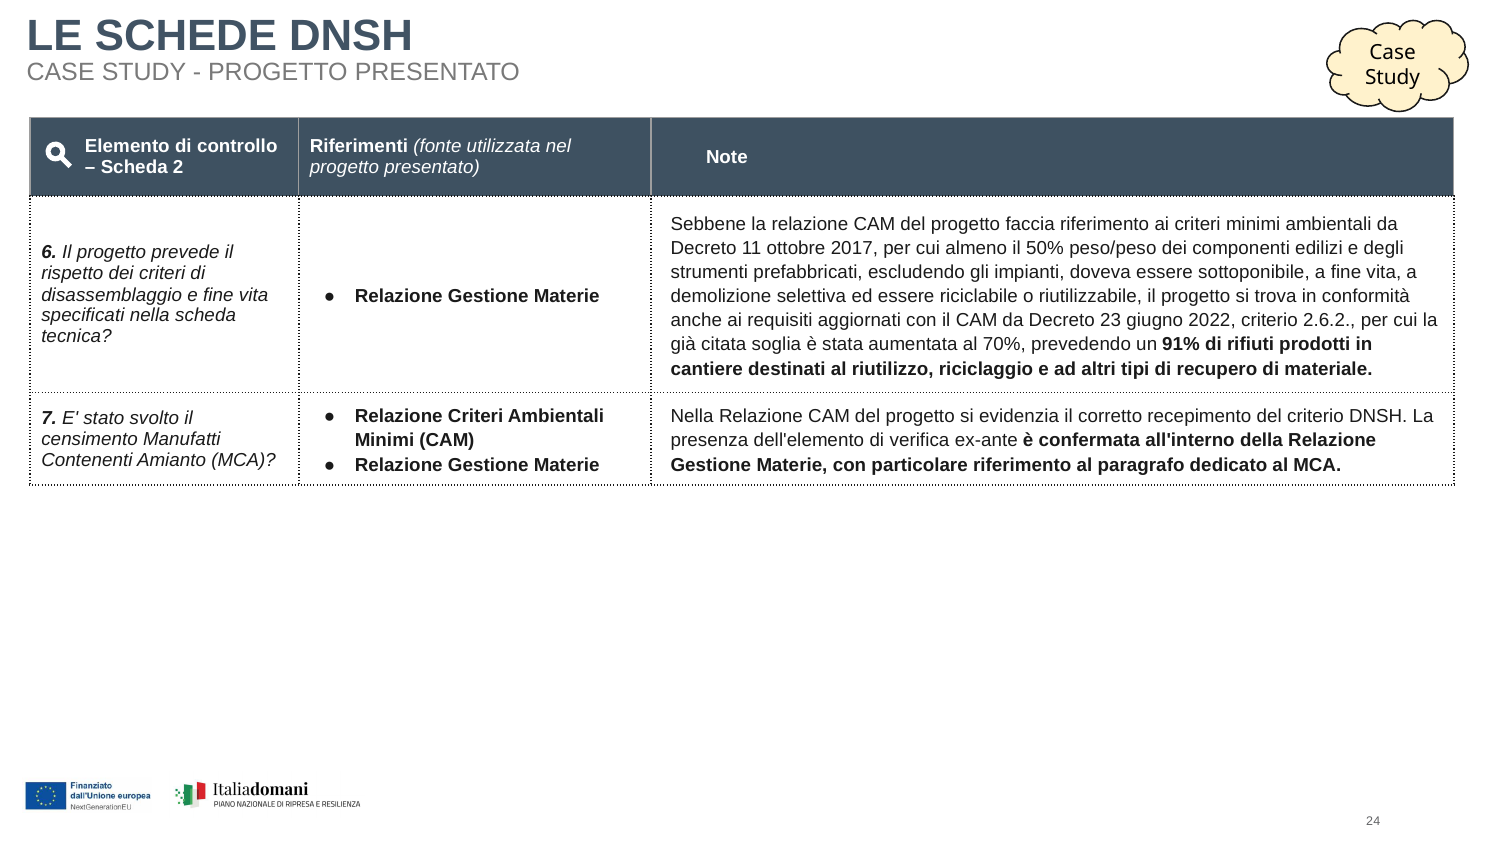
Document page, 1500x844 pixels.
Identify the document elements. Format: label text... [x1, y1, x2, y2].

table_header Riferimenti (fonte utilizzata nel progetto presentato) [299, 118, 650, 196]
text_box Case Study [1326, 20, 1469, 112]
text_box CASE STUDY - PROGETTO PRESENTATO [15, 53, 1355, 104]
table_cell Relazione Gestione Materie [299, 196, 651, 393]
text_box 24 [1362, 812, 1457, 828]
table_header Elemento di controllo – Scheda 2 [31, 118, 298, 196]
table_cell 6. Il progetto prevede il rispetto dei criteri di disassemblaggio e fine vita specificati nella scheda tecnica? [30, 196, 299, 393]
table_cell Sebbene la relazione CAM del progetto faccia riferimento ai criteri minimi ambientali da Decreto 11 ottobre 2017, per cui almeno il 50% peso/peso dei componenti edilizi e degli strumenti prefabbricati, escludendo gli impianti, doveva essere sottoponibile, a fine vita, a demolizione selettiva ed essere riciclabile o riutilizzabile, il progetto si trova in conformità anche ai requisiti aggiornati con il CAM da Decreto 23 giugno 2022, criterio 2.6.2., per cui la già citata soglia è stata aumentata al 70%, prevedendo un 91% di rifiuti prodotti in cantiere destinati al riutilizzo, riciclaggio e ad altri tipi di recupero di materiale. [651, 196, 1454, 393]
text_box [45, 141, 72, 169]
picture [168, 770, 365, 819]
picture [15, 770, 152, 819]
table_cell Nella Relazione CAM del progetto si evidenzia il corretto recepimento del criterio DNSH. La presenza dell'elemento di verifica ex-ante è confermata all'interno della Relazione Gestione Materie, con particolare riferimento al paragrafo dedicato al MCA. [651, 393, 1454, 485]
table_cell Relazione Criteri Ambientali Minimi (CAM) Relazione Gestione Materie [299, 393, 651, 485]
text_box LE SCHEDE DNSH [15, 6, 1469, 53]
text_box CASE STUDY - PROGETTO PRESENTATO [1418, 67, 1469, 104]
table_header Note [652, 118, 1453, 196]
table_cell 7. E' stato svolto il censimento Manufatti Contenenti Amianto (MCA)? [30, 393, 299, 485]
